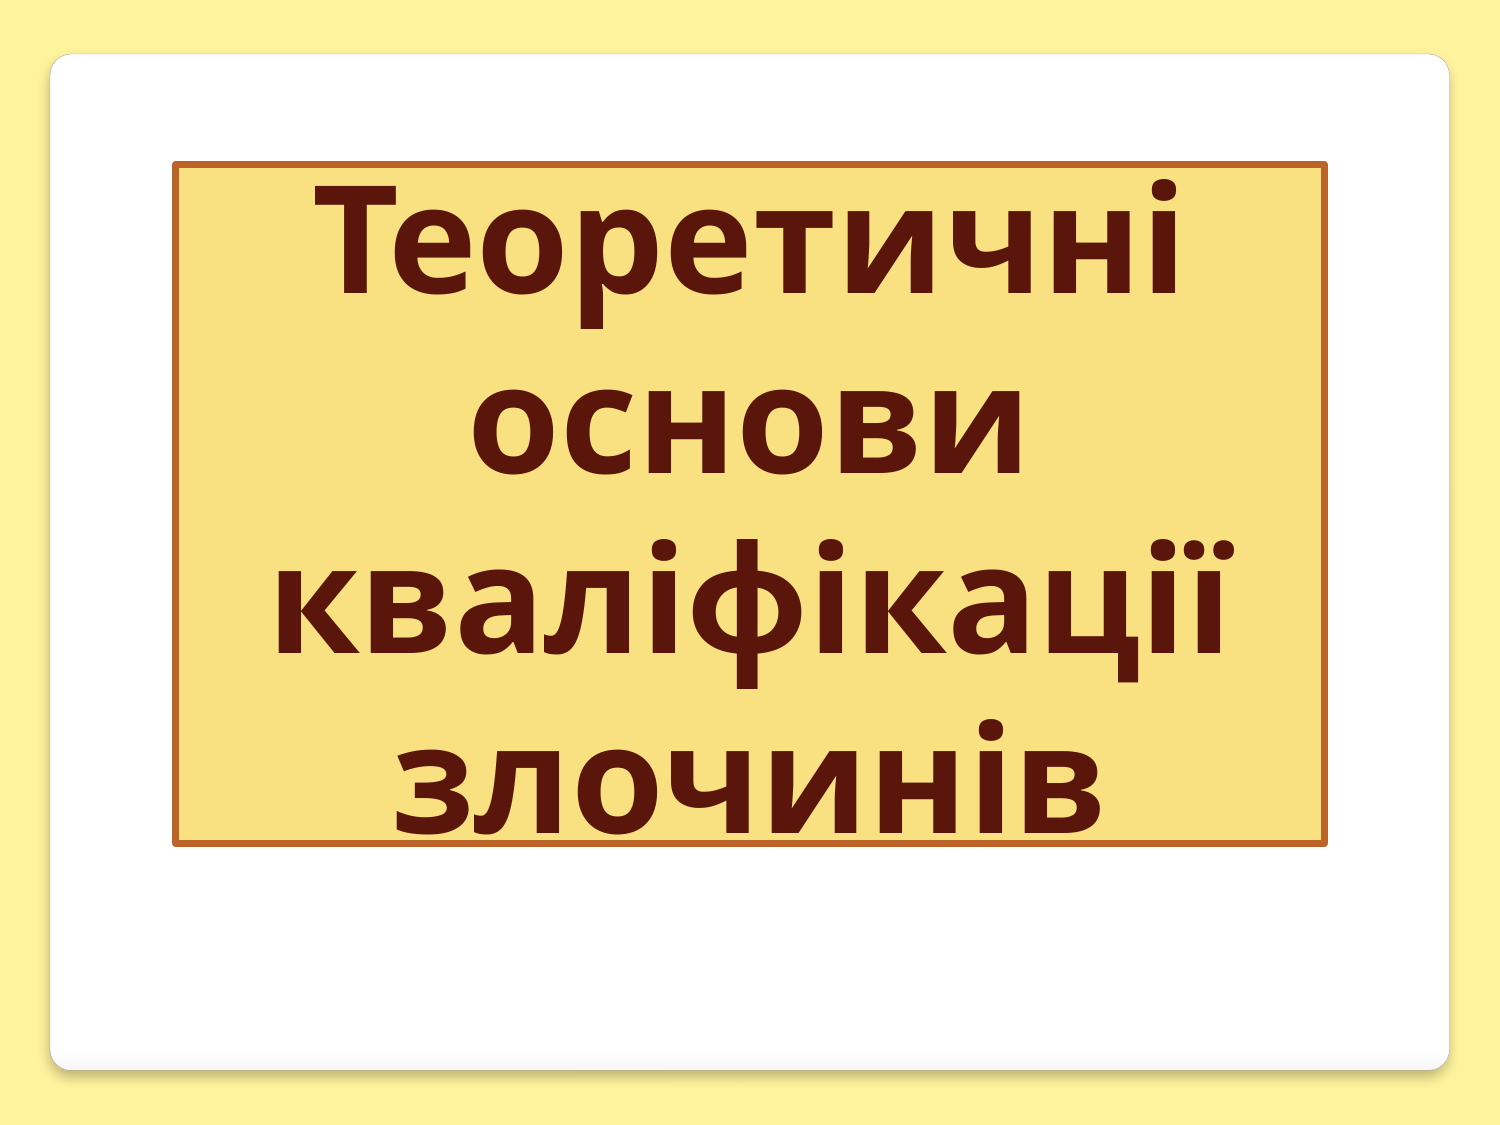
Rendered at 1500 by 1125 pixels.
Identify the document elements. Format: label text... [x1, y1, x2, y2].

text_box Теоретичні основи кваліфікації злочинів [172, 161, 1328, 847]
